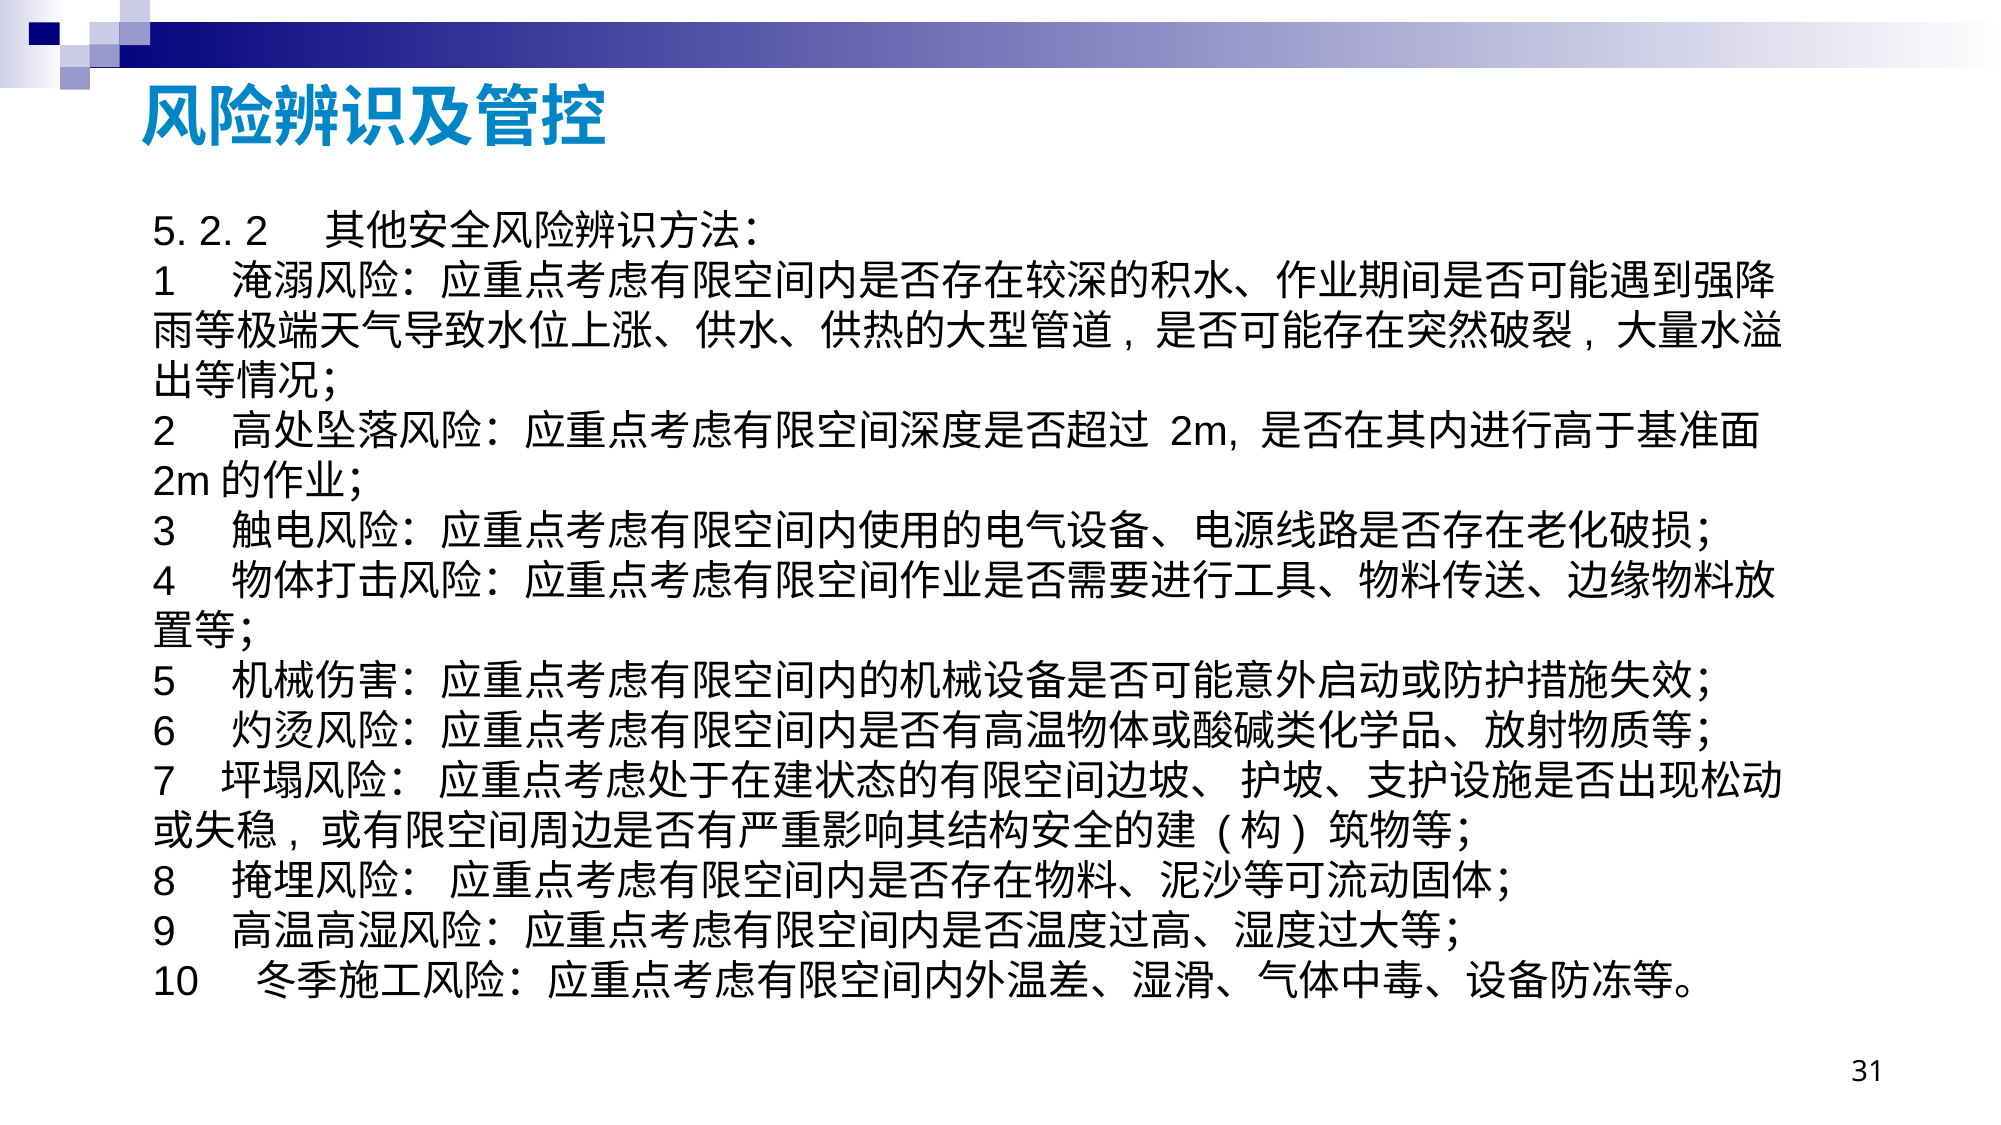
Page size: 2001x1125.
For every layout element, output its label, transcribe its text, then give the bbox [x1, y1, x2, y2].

slide_number 31 [1433, 1025, 1900, 1100]
text_box 5. 2. 2 其他安全风险辨识方法： 1 淹溺风险：应重点考虑有限空间内是否存在较深的积水、作业期间是否可能遇到强降雨等极端天气导致水位上涨、供水、供热的大型管道, 是否可能存在突然破裂, 大量水溢出等情况； 2 高处坠落风险：应重点考虑有限空间深度是否超过 2m, 是否在其内进行高于基准面2m的作业； 3 触电风险：应重点考虑有限空间内使用的电气设备、电源线路是否存在老化破损； 4 物体打击风险：应重点考虑有限空间作业是否需要进行工具、物料传送、边缘物料放置等； 5 机械伤害：应重点考虑有限空间内的机械设备是否可能意外启动或防护措施失效； 6 灼烫风险：应重点考虑有限空间内是否有高温物体或酸碱类化学品、放射物质等； 7 坪塌风险： 应重点考虑处于在建状态的有限空间边坡、 护坡、支护设施是否出现松动或失稳, 或有限空间周边是否有严重影响其结构安全的建 (构) 筑物等； 8 掩埋风险： 应重点考虑有限空间内是否存在物料、泥沙等可流动固体； 9 高温高湿风险：应重点考虑有限空间内是否温度过高、湿度过大等； 10 冬季施工风险：应重点考虑有限空间内外温差、湿滑、气体中毒、设备防冻等。 [137, 196, 1827, 1012]
title 风险辨识及管控 [90, 66, 658, 162]
